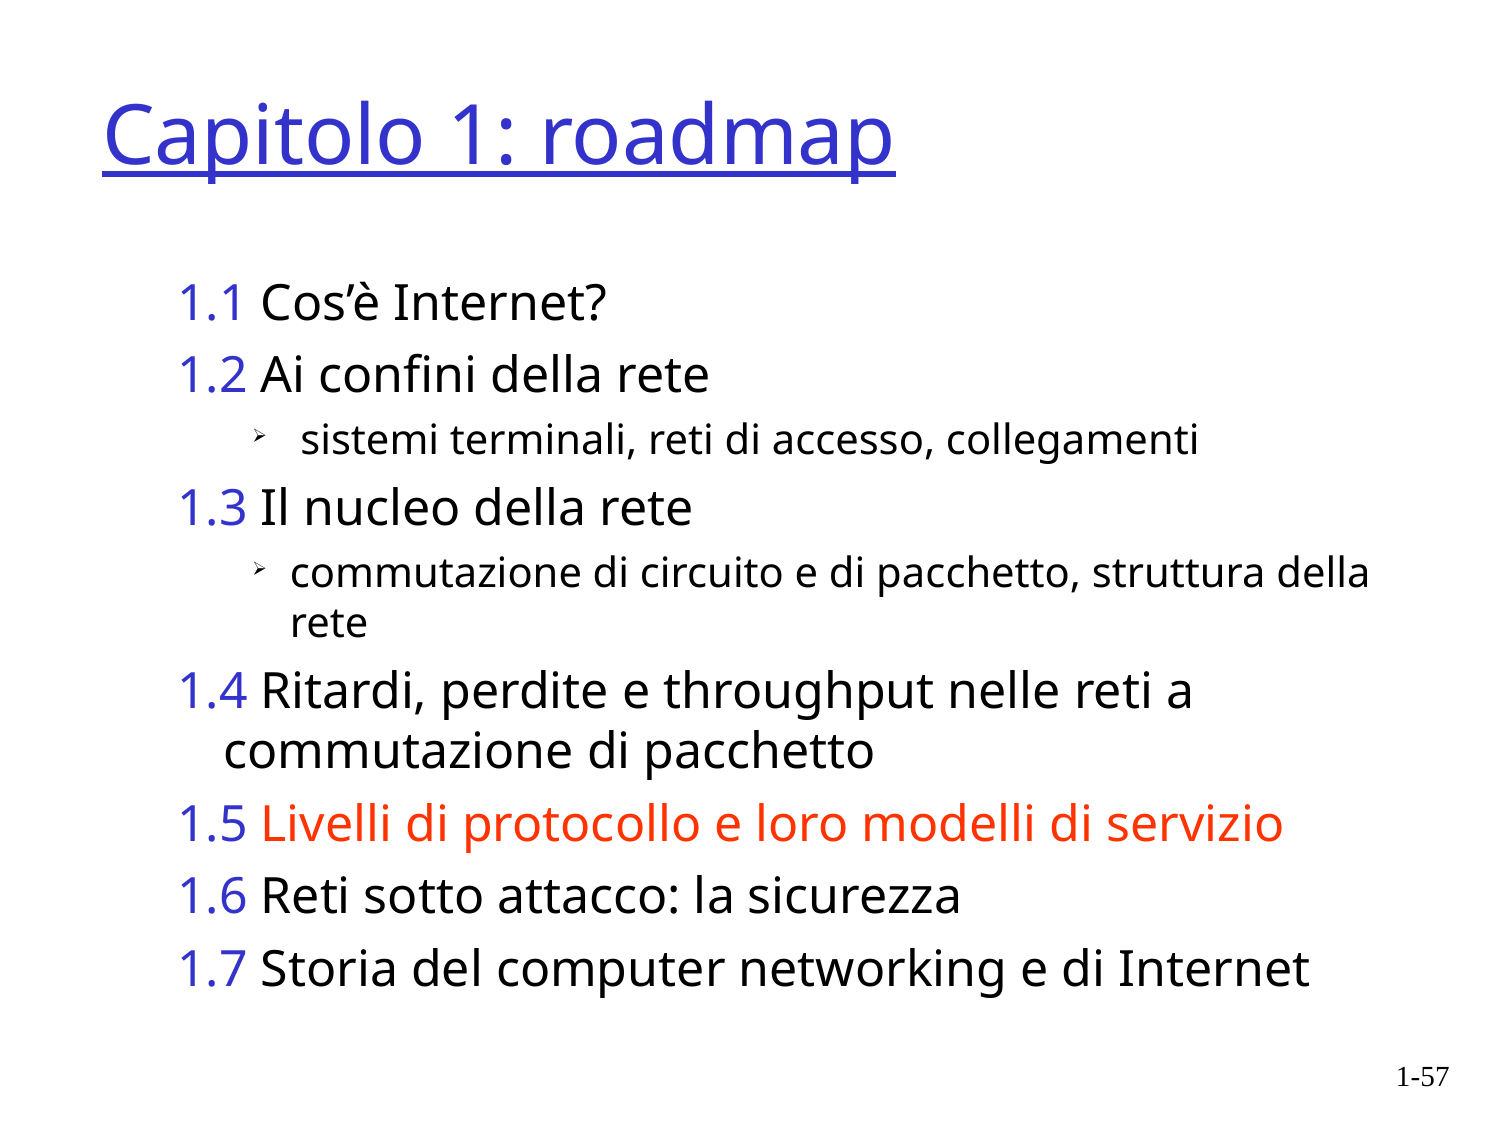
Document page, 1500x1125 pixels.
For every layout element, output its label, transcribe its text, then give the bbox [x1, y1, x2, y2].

text_box 1.1 Cos’è Internet? 1.2 Ai confini della rete sistemi terminali, reti di accesso, collegamenti 1.3 Il nucleo della rete commutazione di circuito e di pacchetto, struttura della rete 1.4 Ritardi, perdite e throughput nelle reti a commutazione di pacchetto 1.5 Livelli di protocollo e loro modelli di servizio 1.6 Reti sotto attacco: la sicurezza 1.7 Storia del computer networking e di Internet [87, 262, 1434, 1025]
slide_number 1-57 [1362, 1049, 1465, 1125]
text_box Capitolo 1: roadmap [87, 37, 1363, 225]
